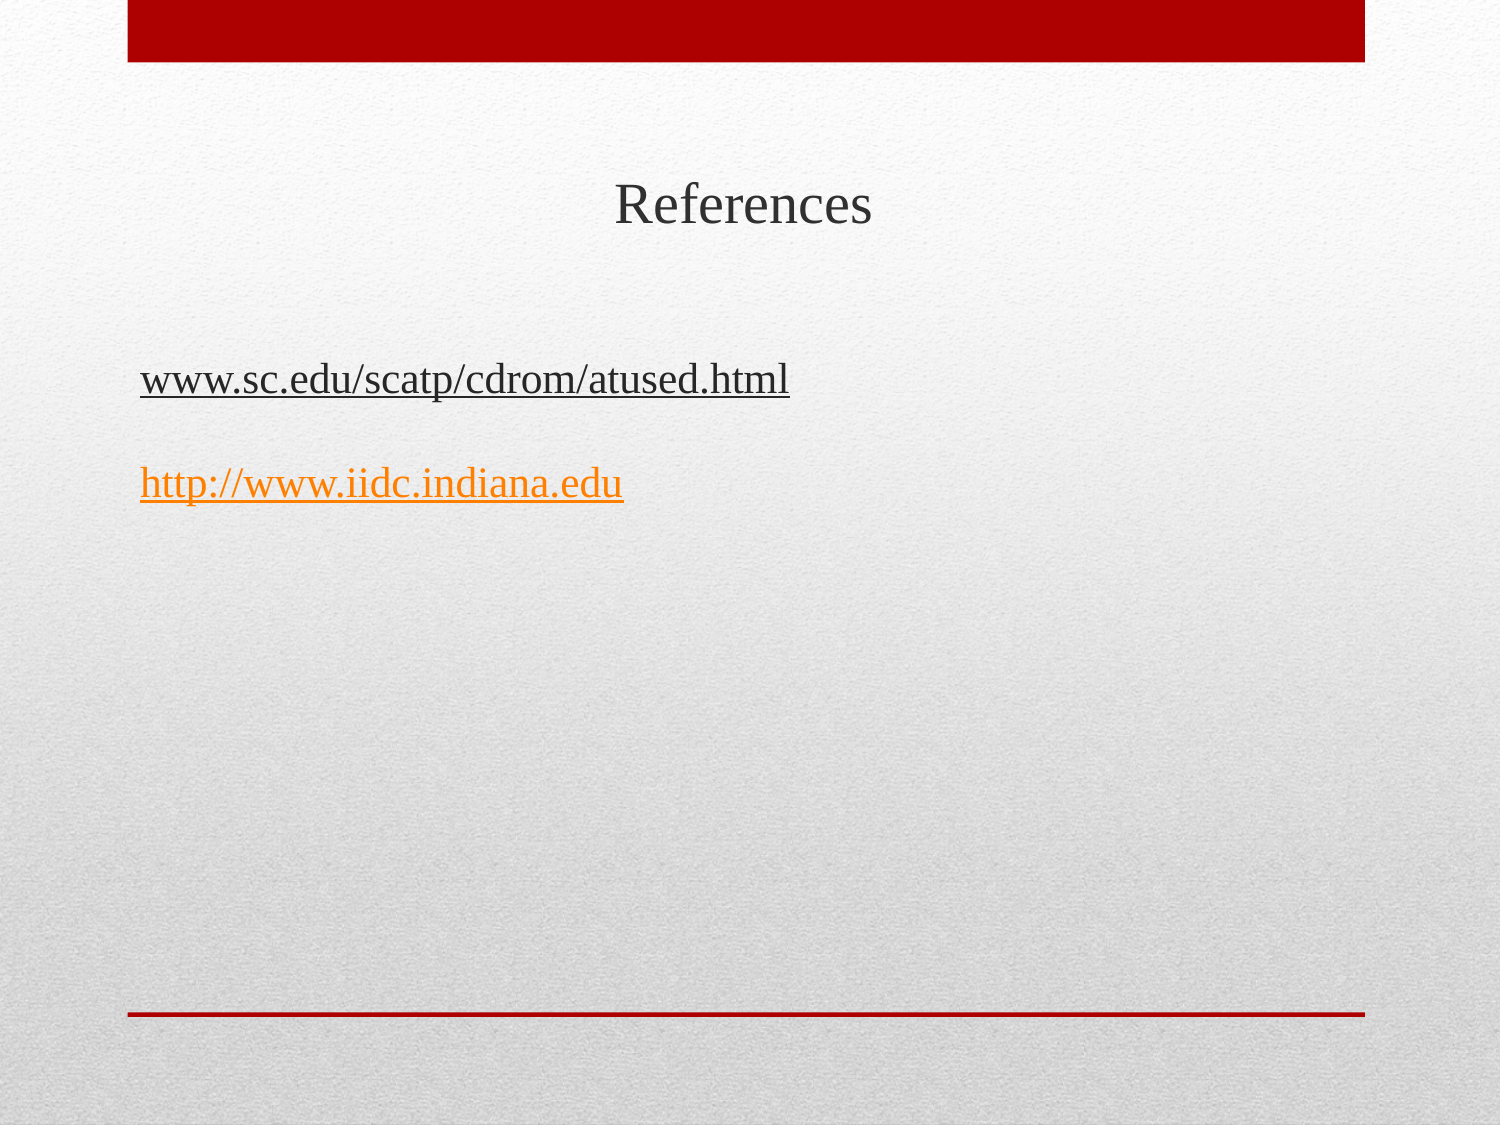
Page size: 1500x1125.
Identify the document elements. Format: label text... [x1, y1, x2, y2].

list References [125, 112, 1363, 288]
title www.sc.edu/scatp/cdrom/atused.html http://www.iidc.indiana.edu [125, 337, 1350, 1088]
